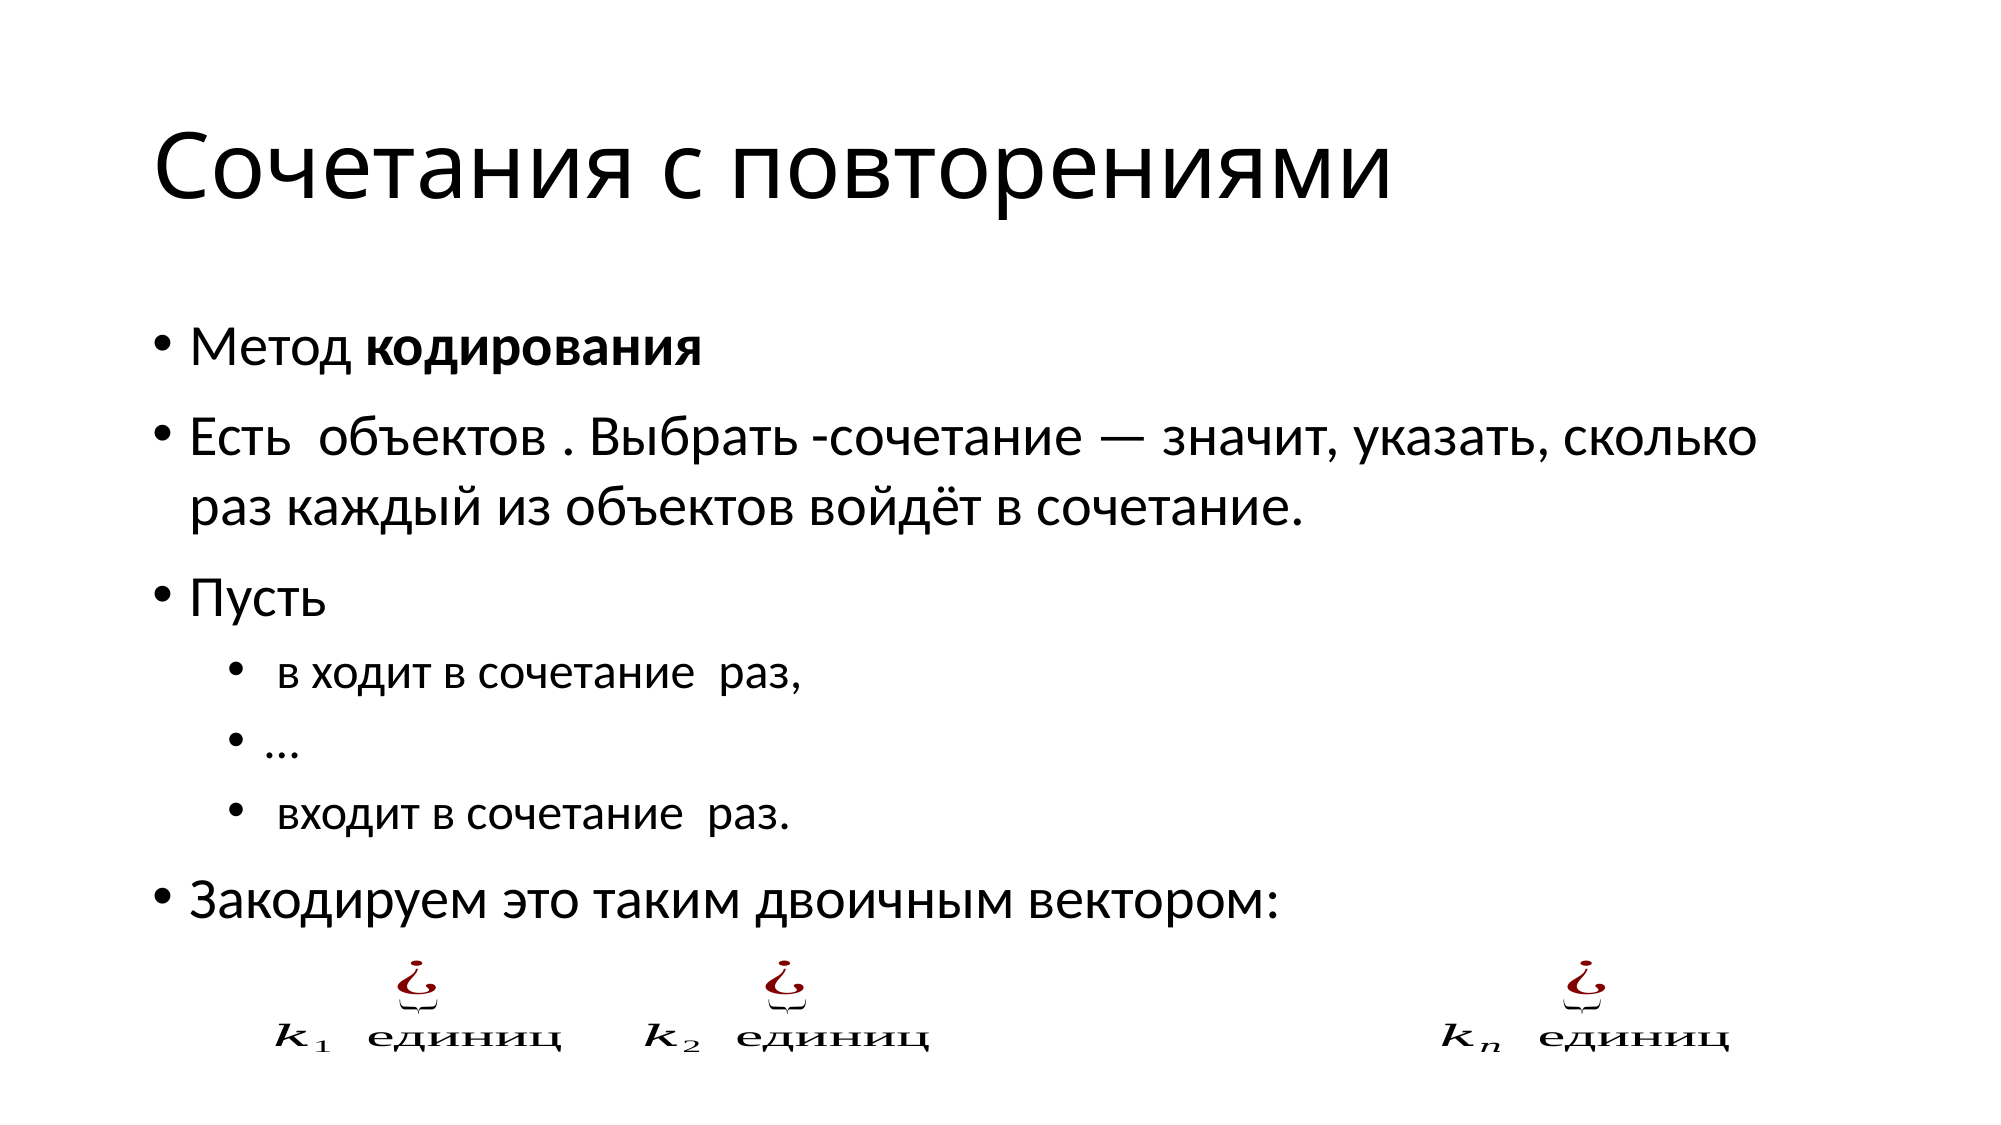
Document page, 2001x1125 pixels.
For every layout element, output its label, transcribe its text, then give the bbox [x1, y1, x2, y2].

title Сочетания с повторениями [137, 59, 1863, 278]
